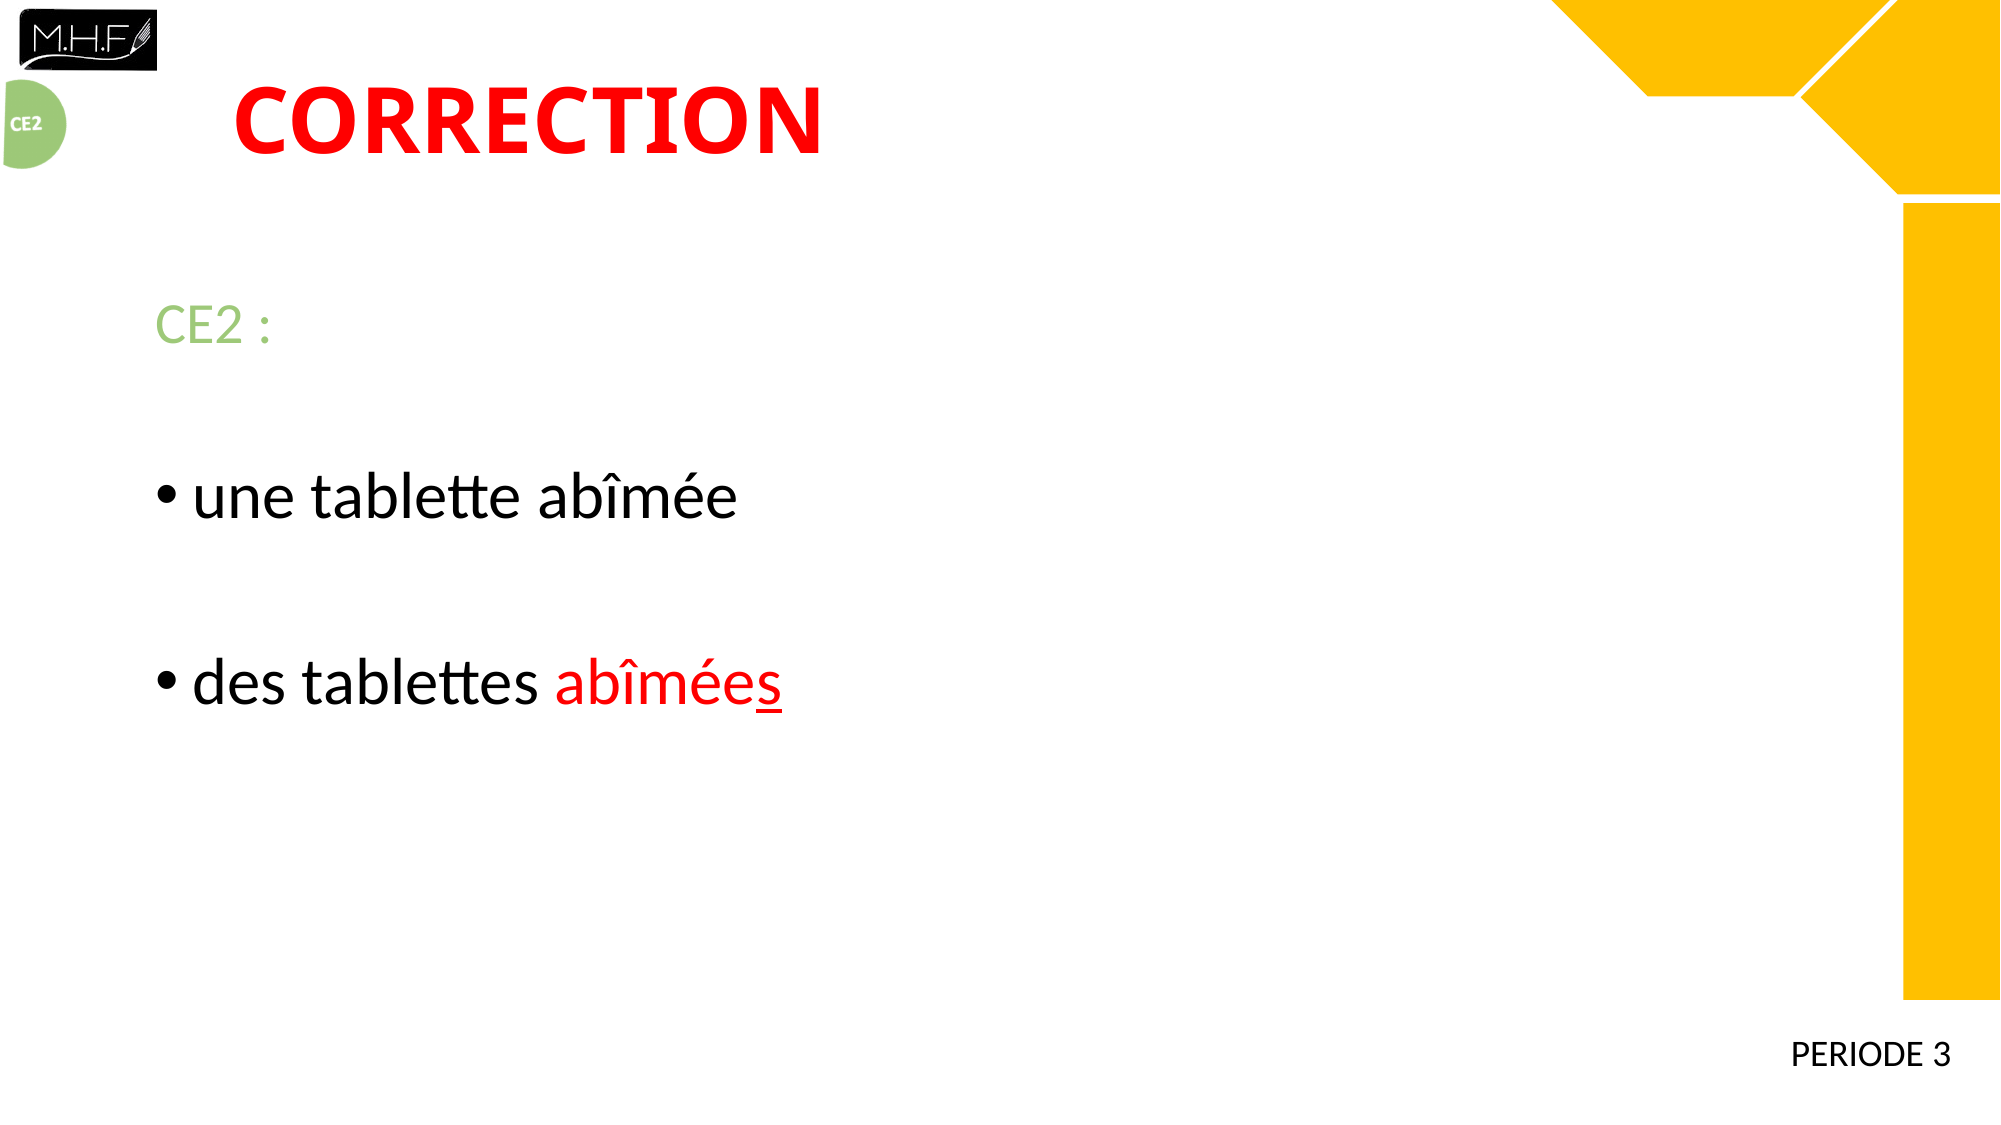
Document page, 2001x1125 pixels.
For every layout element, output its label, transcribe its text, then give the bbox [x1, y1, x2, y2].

text_box [1902, 202, 2000, 1001]
text_box PERIODE 3 [1362, 1021, 1967, 1125]
text_box [1549, 0, 1892, 98]
text_box [1799, 0, 2000, 196]
title CORRECTION [216, 15, 1763, 233]
picture [0, 7, 157, 207]
text_box CE2 : une tablette abîmée des tablettes abîmées [140, 286, 962, 1000]
